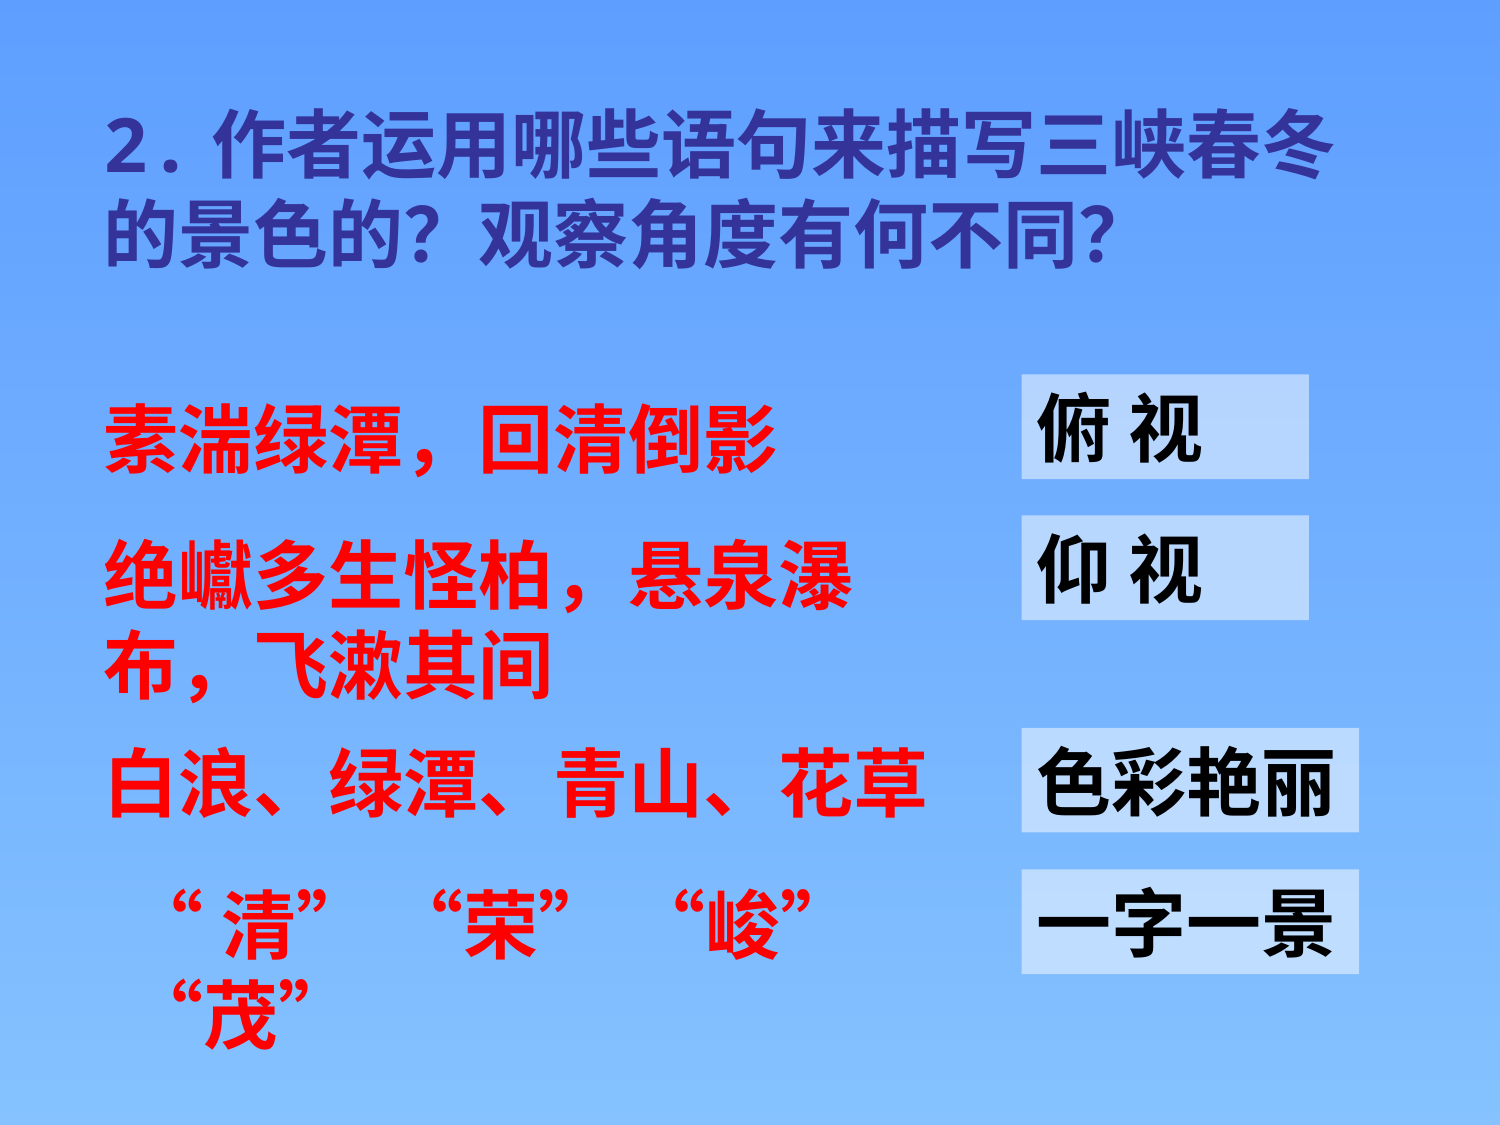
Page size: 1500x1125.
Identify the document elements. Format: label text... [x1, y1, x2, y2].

text_box 绝巘多生怪柏，悬泉瀑布，飞漱其间 [88, 520, 904, 716]
text_box 俯 视 [1021, 374, 1309, 480]
text_box 色彩艳丽 [1021, 727, 1360, 833]
text_box 一字一景 [1021, 869, 1360, 975]
text_box 仰 视 [1021, 515, 1309, 621]
text_box 2.作者运用哪些语句来描写三峡春冬的景色的？观察角度有何不同？ [88, 90, 1424, 285]
text_box 白浪、绿潭、青山、花草 [88, 728, 976, 834]
text_box 素湍绿潭，回清倒影 [88, 385, 901, 491]
text_box “清” “荣” “峻” “茂” [113, 870, 889, 1066]
